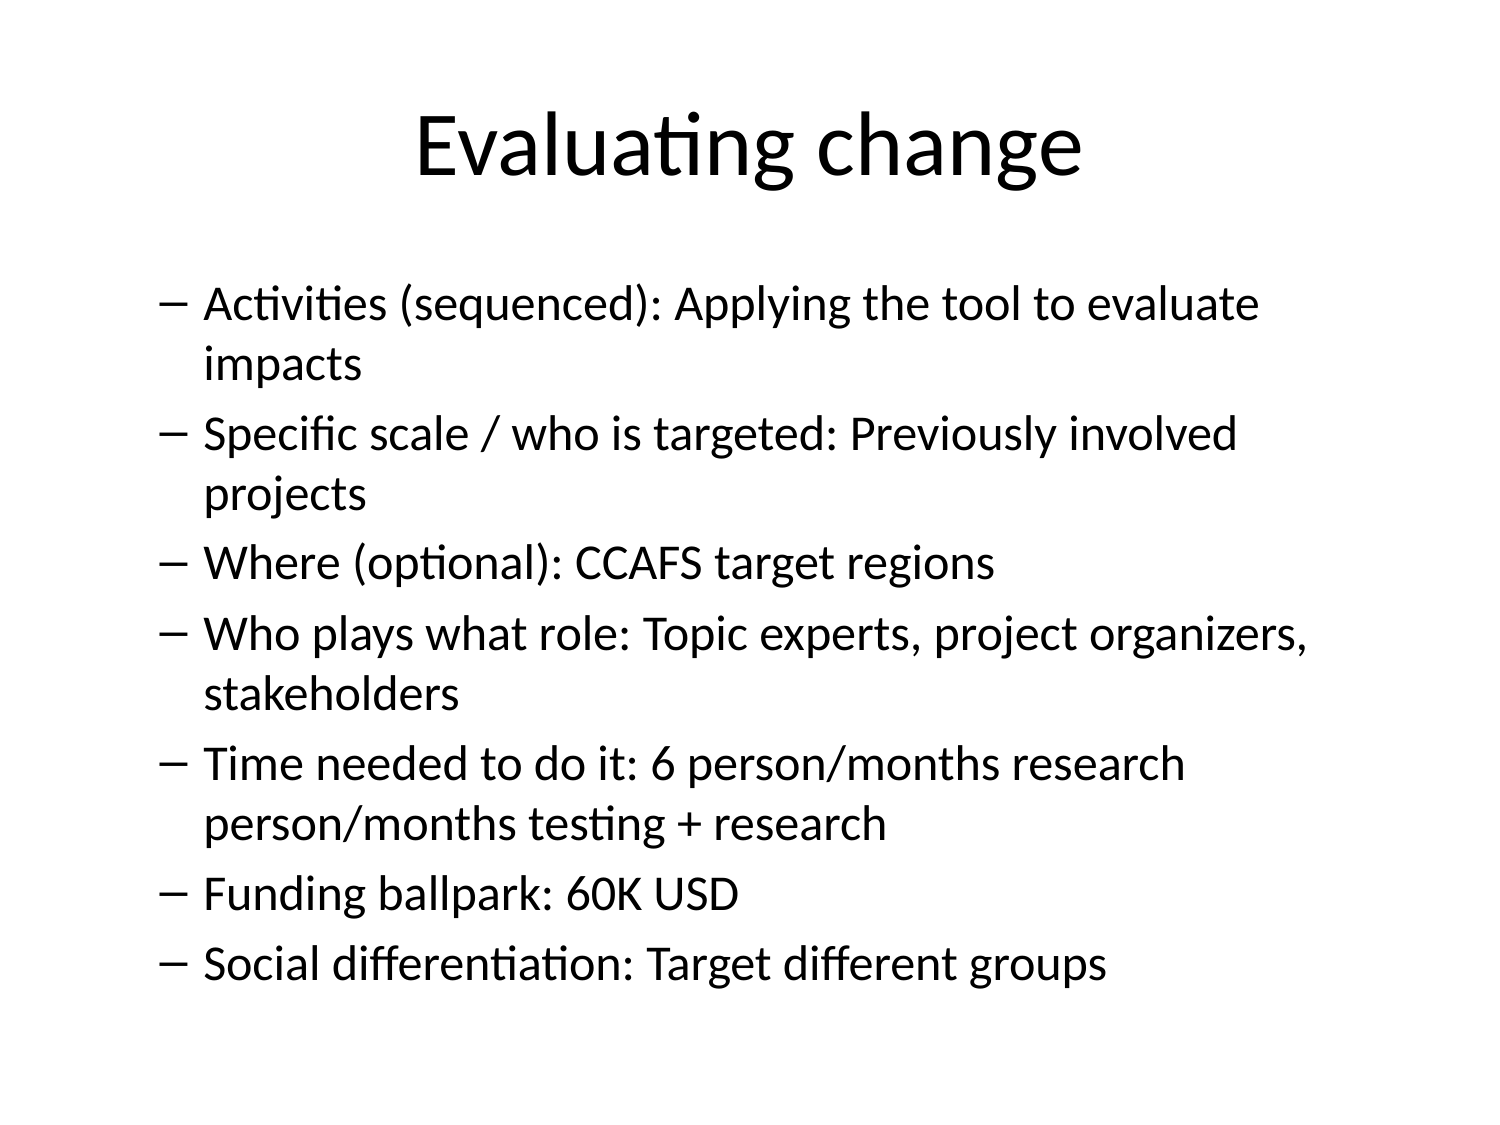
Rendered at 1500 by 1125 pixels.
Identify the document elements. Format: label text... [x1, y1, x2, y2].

list Activities (sequenced): Applying the tool to evaluate impacts Specific scale / who is targeted: Previously involved projects Where (optional): CCAFS target regions Who plays what role: Topic experts, project organizers, stakeholders Time needed to do it: 6 person/months research person/months testing + research Funding ballpark: 60K USD Social differentiation: Target different groups [75, 262, 1425, 1005]
title Evaluating change [75, 45, 1425, 233]
